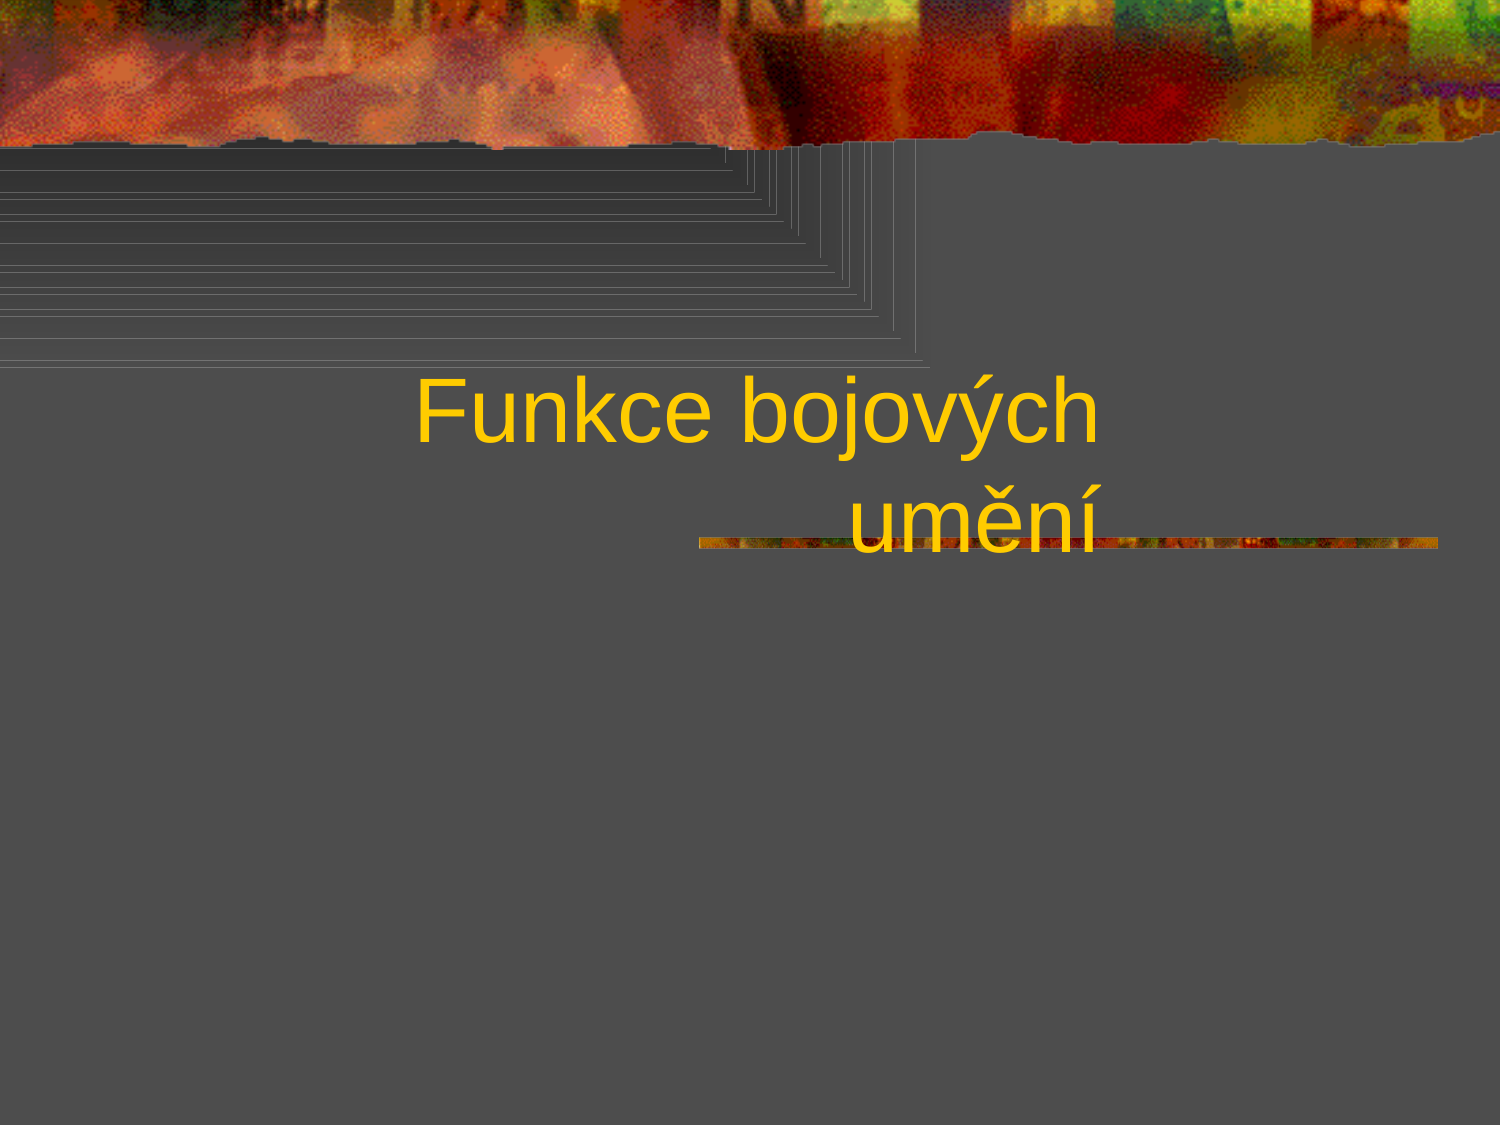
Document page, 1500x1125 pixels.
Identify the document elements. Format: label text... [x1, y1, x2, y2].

title Funkce bojových umění [162, 355, 1118, 579]
picture [1118, 536, 1438, 552]
picture [0, 0, 1500, 150]
